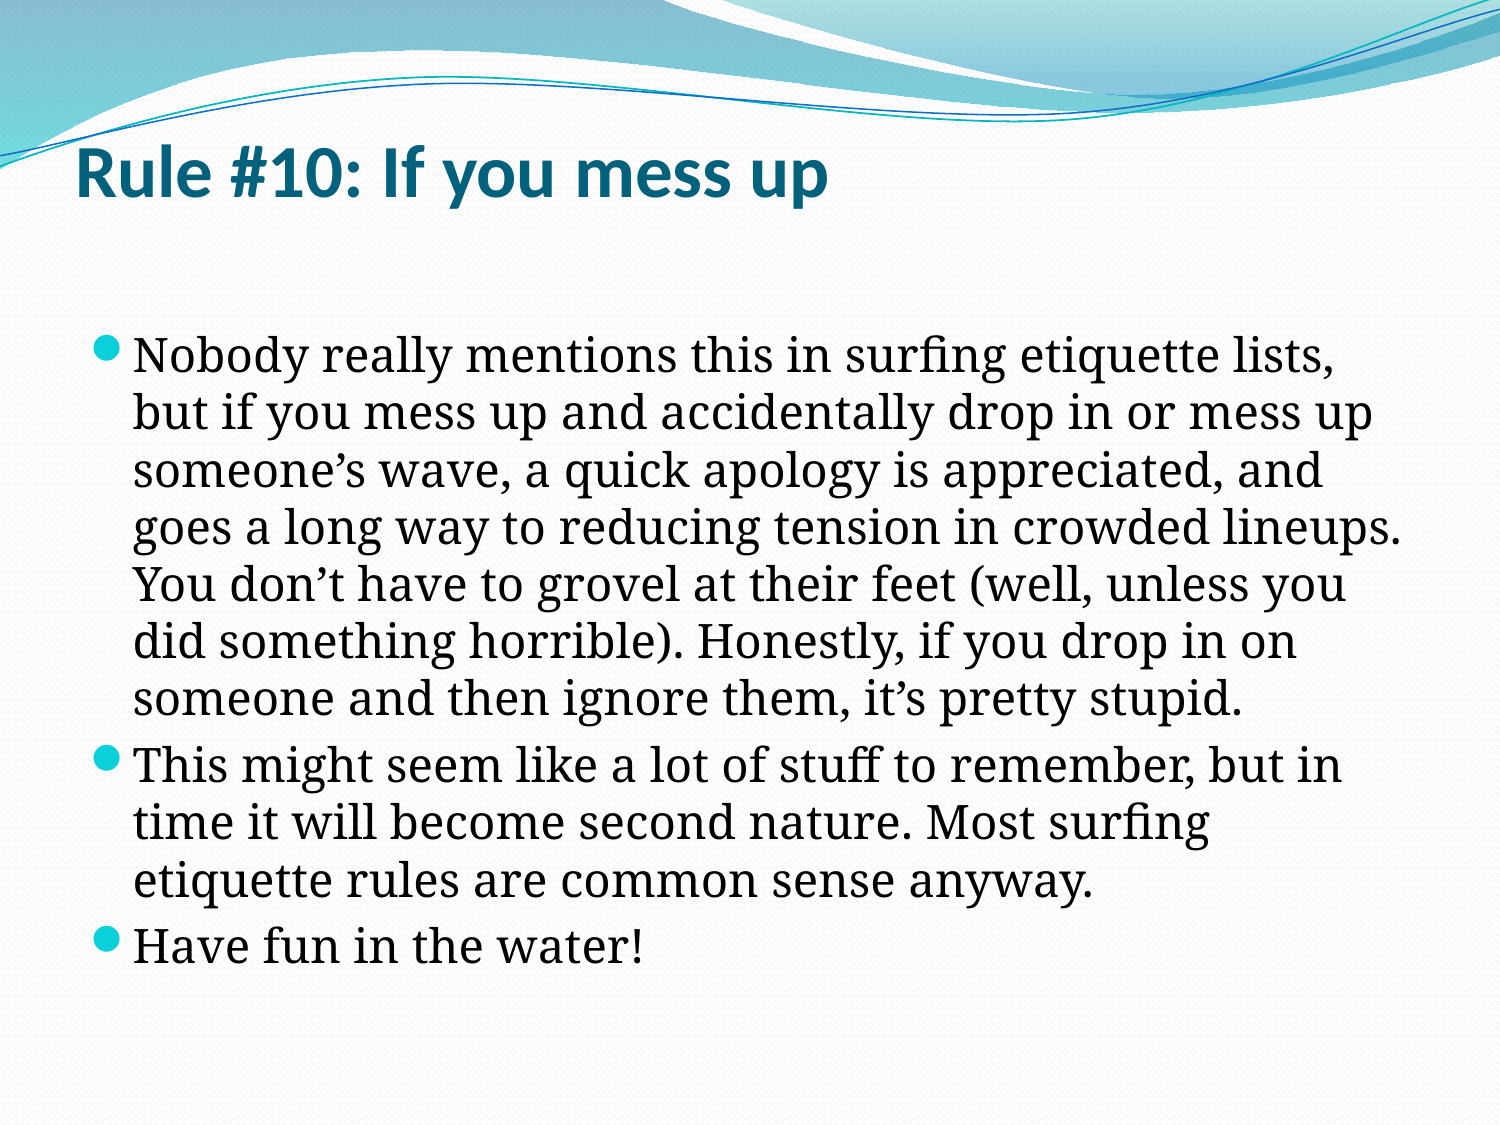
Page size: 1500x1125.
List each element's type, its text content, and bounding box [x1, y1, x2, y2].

list Nobody really mentions this in surfing etiquette lists, but if you mess up and accidentally drop in or mess up someone’s wave, a quick apology is appreciated, and goes a long way to reducing tension in crowded lineups. You don’t have to grovel at their feet (well, unless you did something horrible). Honestly, if you drop in on someone and then ignore them, it’s pretty stupid. This might seem like a lot of stuff to remember, but in time it will become second nature. Most surfing etiquette rules are common sense anyway. Have fun in the water! [75, 317, 1425, 1038]
title Rule #10: If you mess up [75, 115, 1425, 303]
